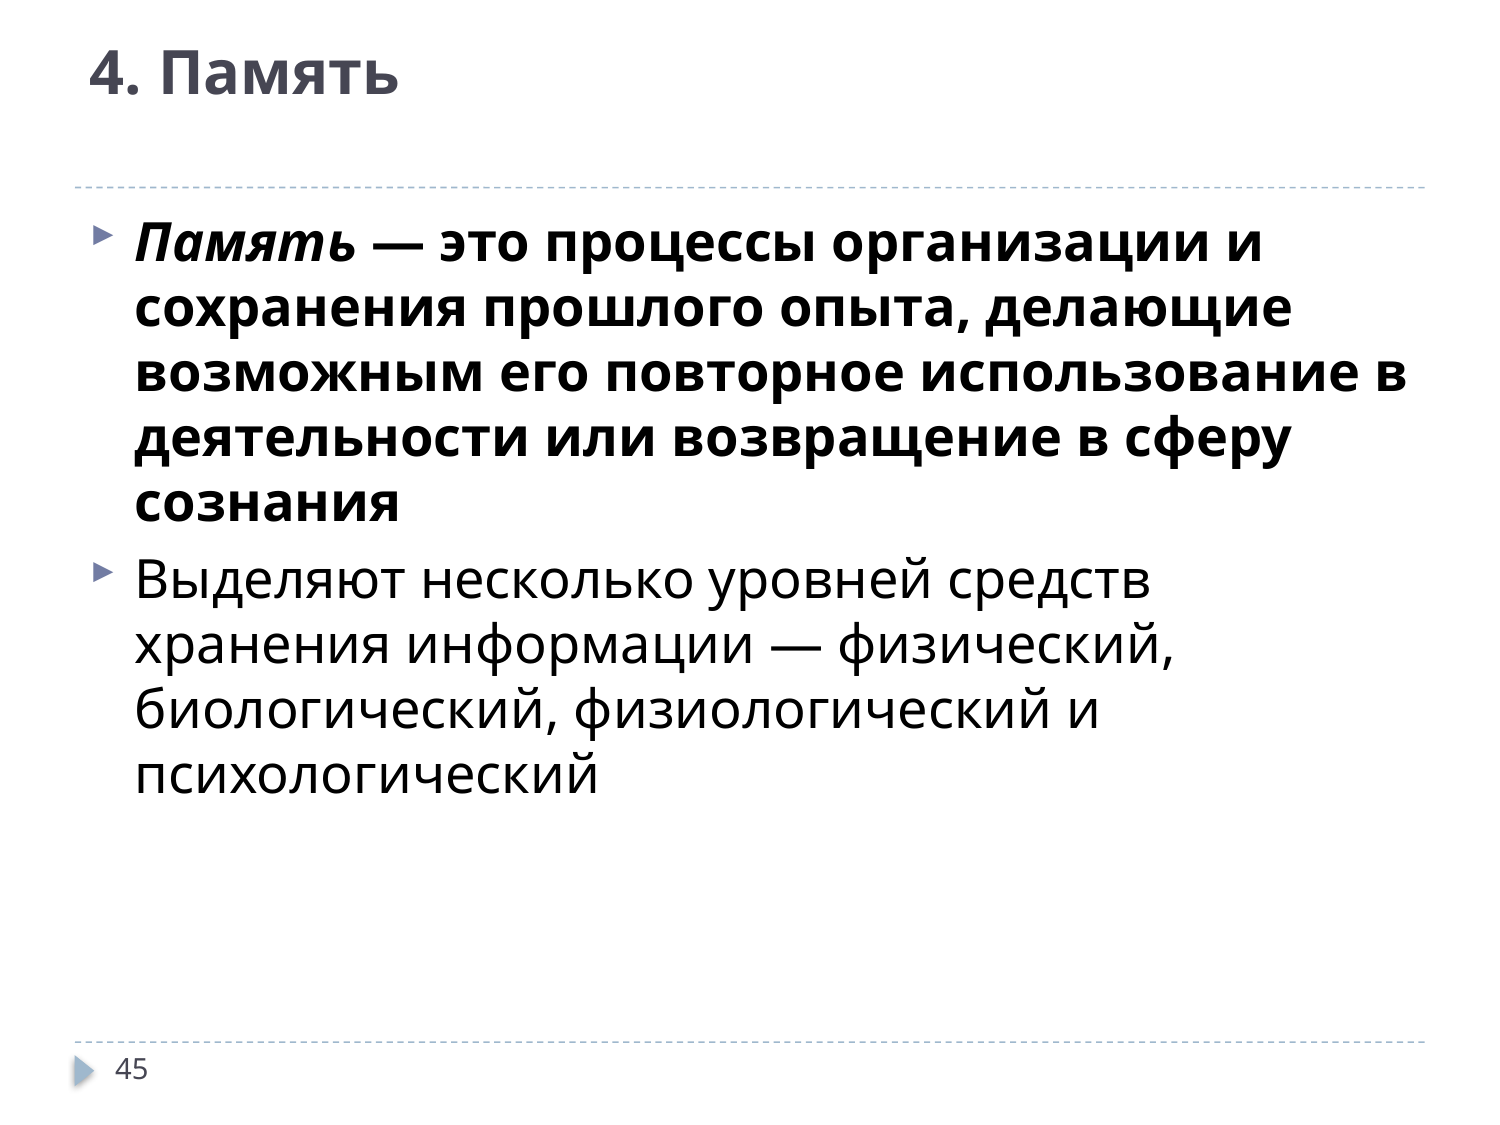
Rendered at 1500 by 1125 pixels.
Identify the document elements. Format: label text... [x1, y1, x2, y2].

slide_number 45 [100, 1042, 426, 1103]
title 4. Память [75, 24, 1425, 188]
list Память — это процессы организации и сохранения прошлого опыта, делающие возможным его повторное использование в деятельности или возвращение в сферу сознания Выделяют несколько уровней средств хранения информации — физический, биологический, физиологический и психологический [75, 200, 1425, 1010]
